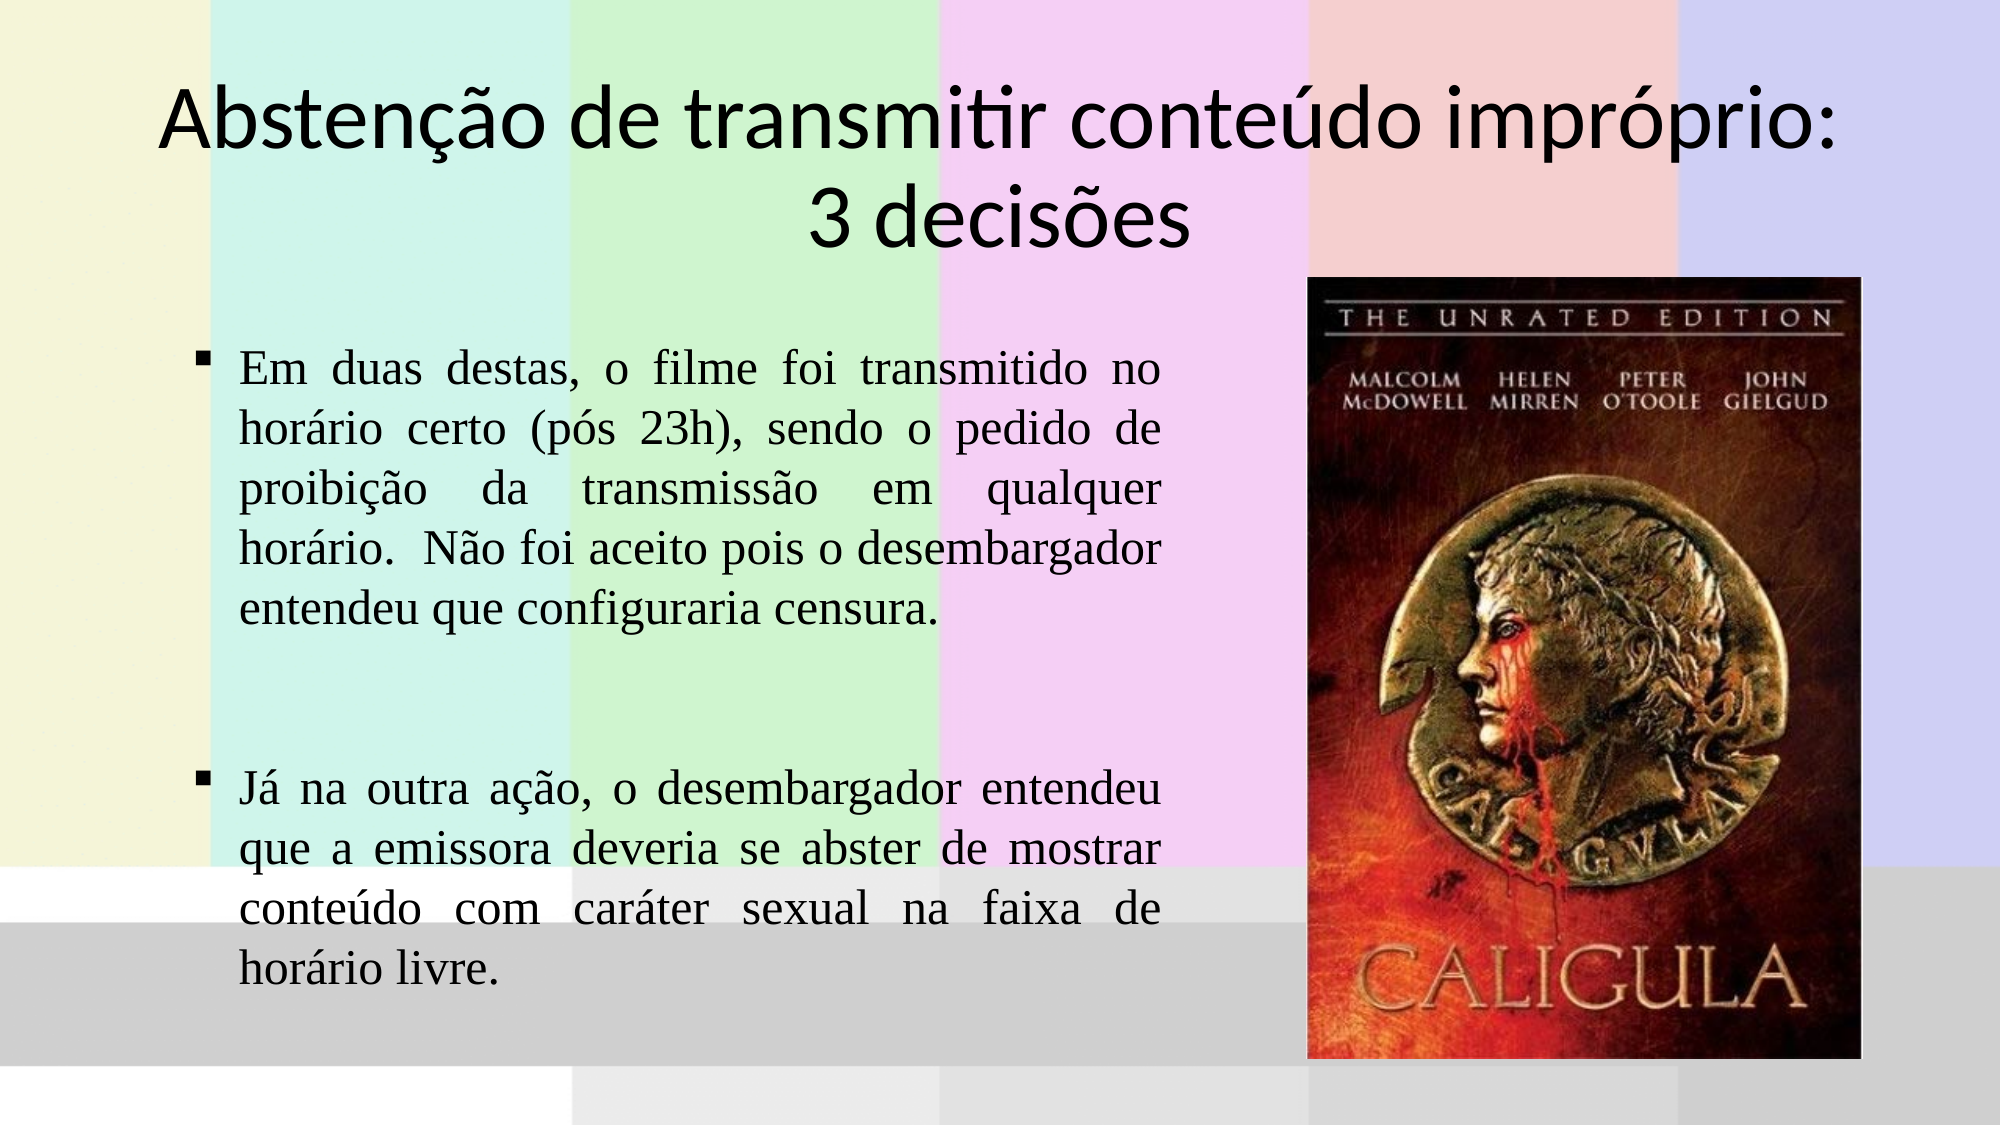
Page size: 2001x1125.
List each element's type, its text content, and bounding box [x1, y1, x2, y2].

text_box Em duas destas, o filme foi transmitido no horário certo (pós 23h), sendo o pedido de proibição da transmissão em qualquer horário. Não foi aceito pois o desembargador entendeu que configuraria censura. Já na outra ação, o desembargador entendeu que a emissora deveria se abster de mostrar conteúdo com caráter sexual na faixa de horário livre. [177, 327, 1178, 1003]
title Abstenção de transmitir conteúdo impróprio: 3 decisões [137, 59, 1863, 278]
picture [1306, 277, 1863, 1059]
